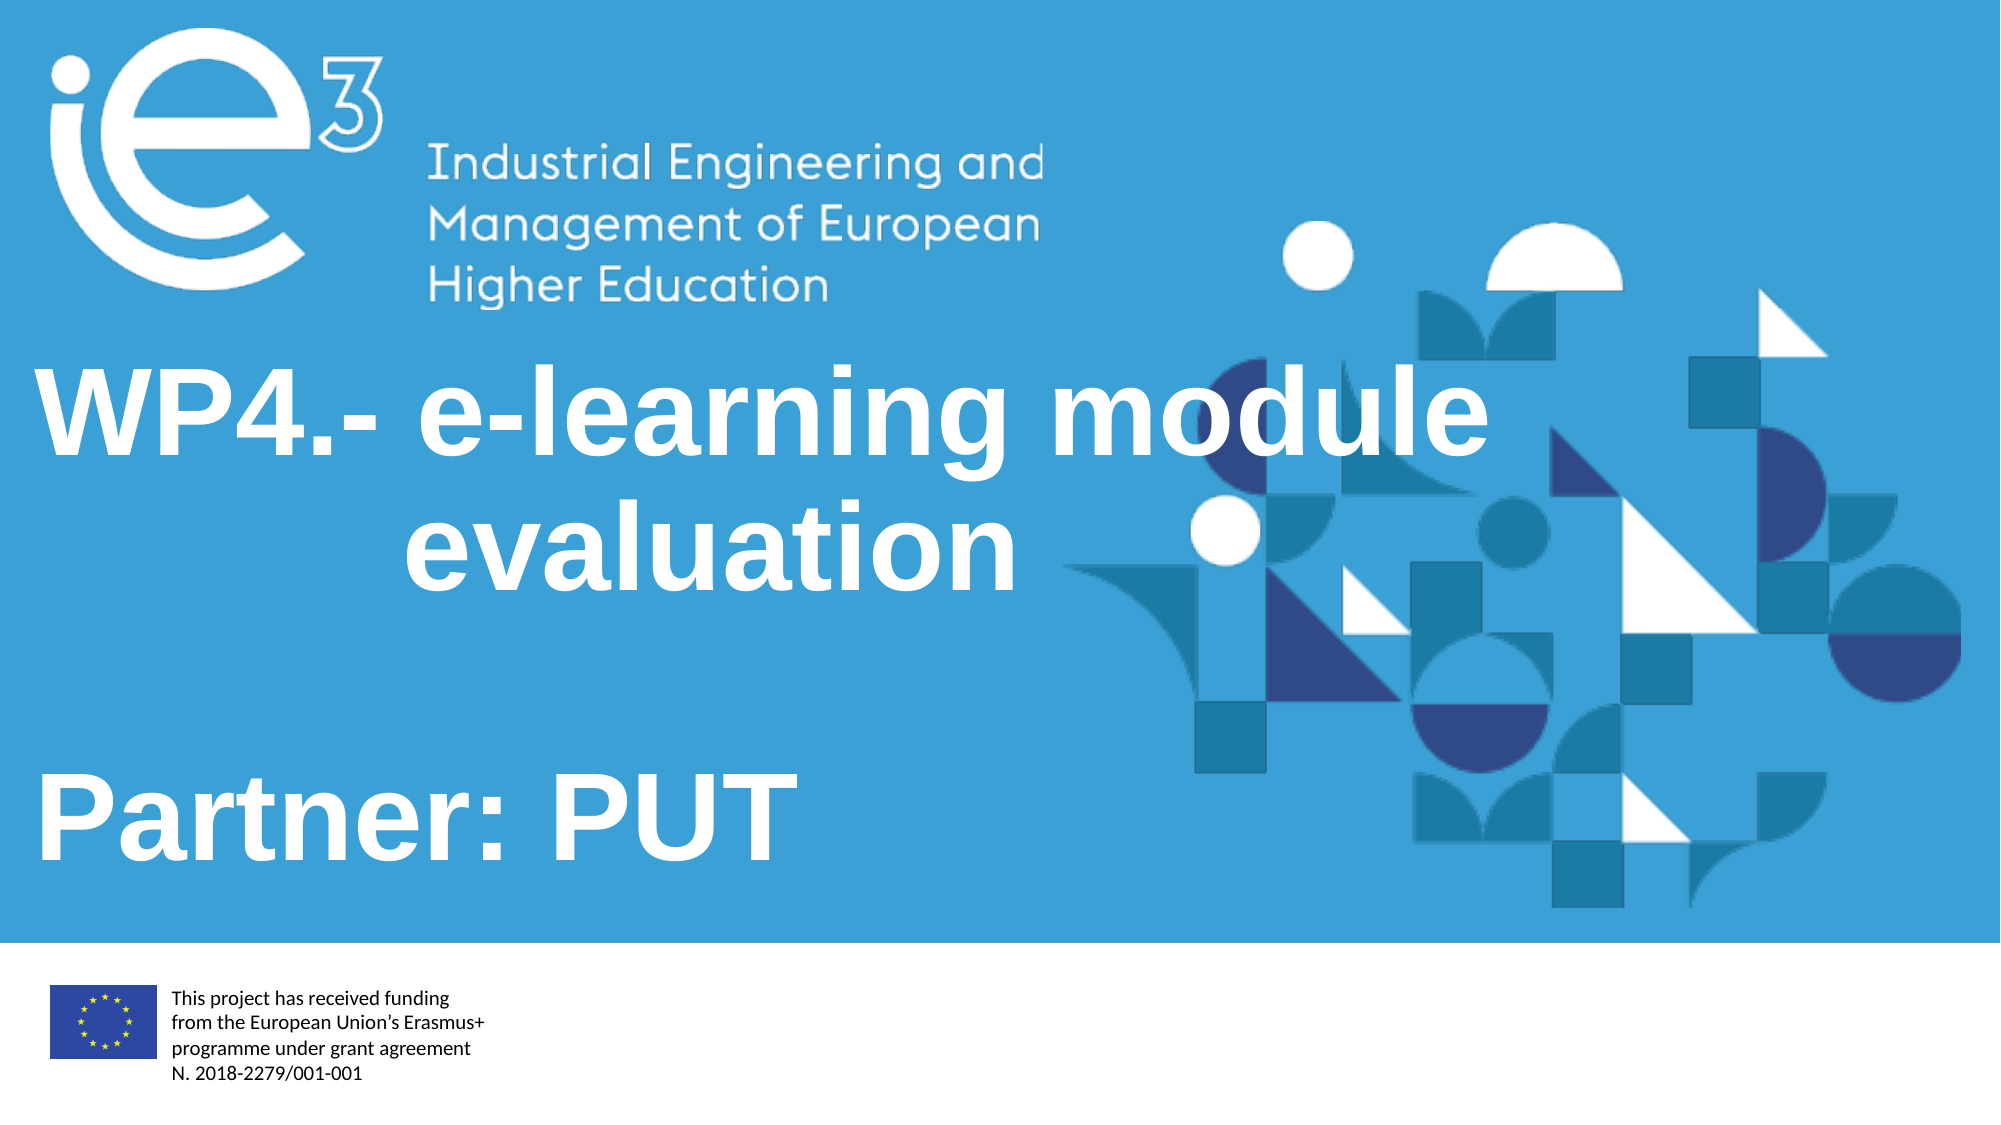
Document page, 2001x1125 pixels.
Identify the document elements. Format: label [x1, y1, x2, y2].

picture [0, 0, 2000, 943]
text_box [50, 976, 518, 1093]
